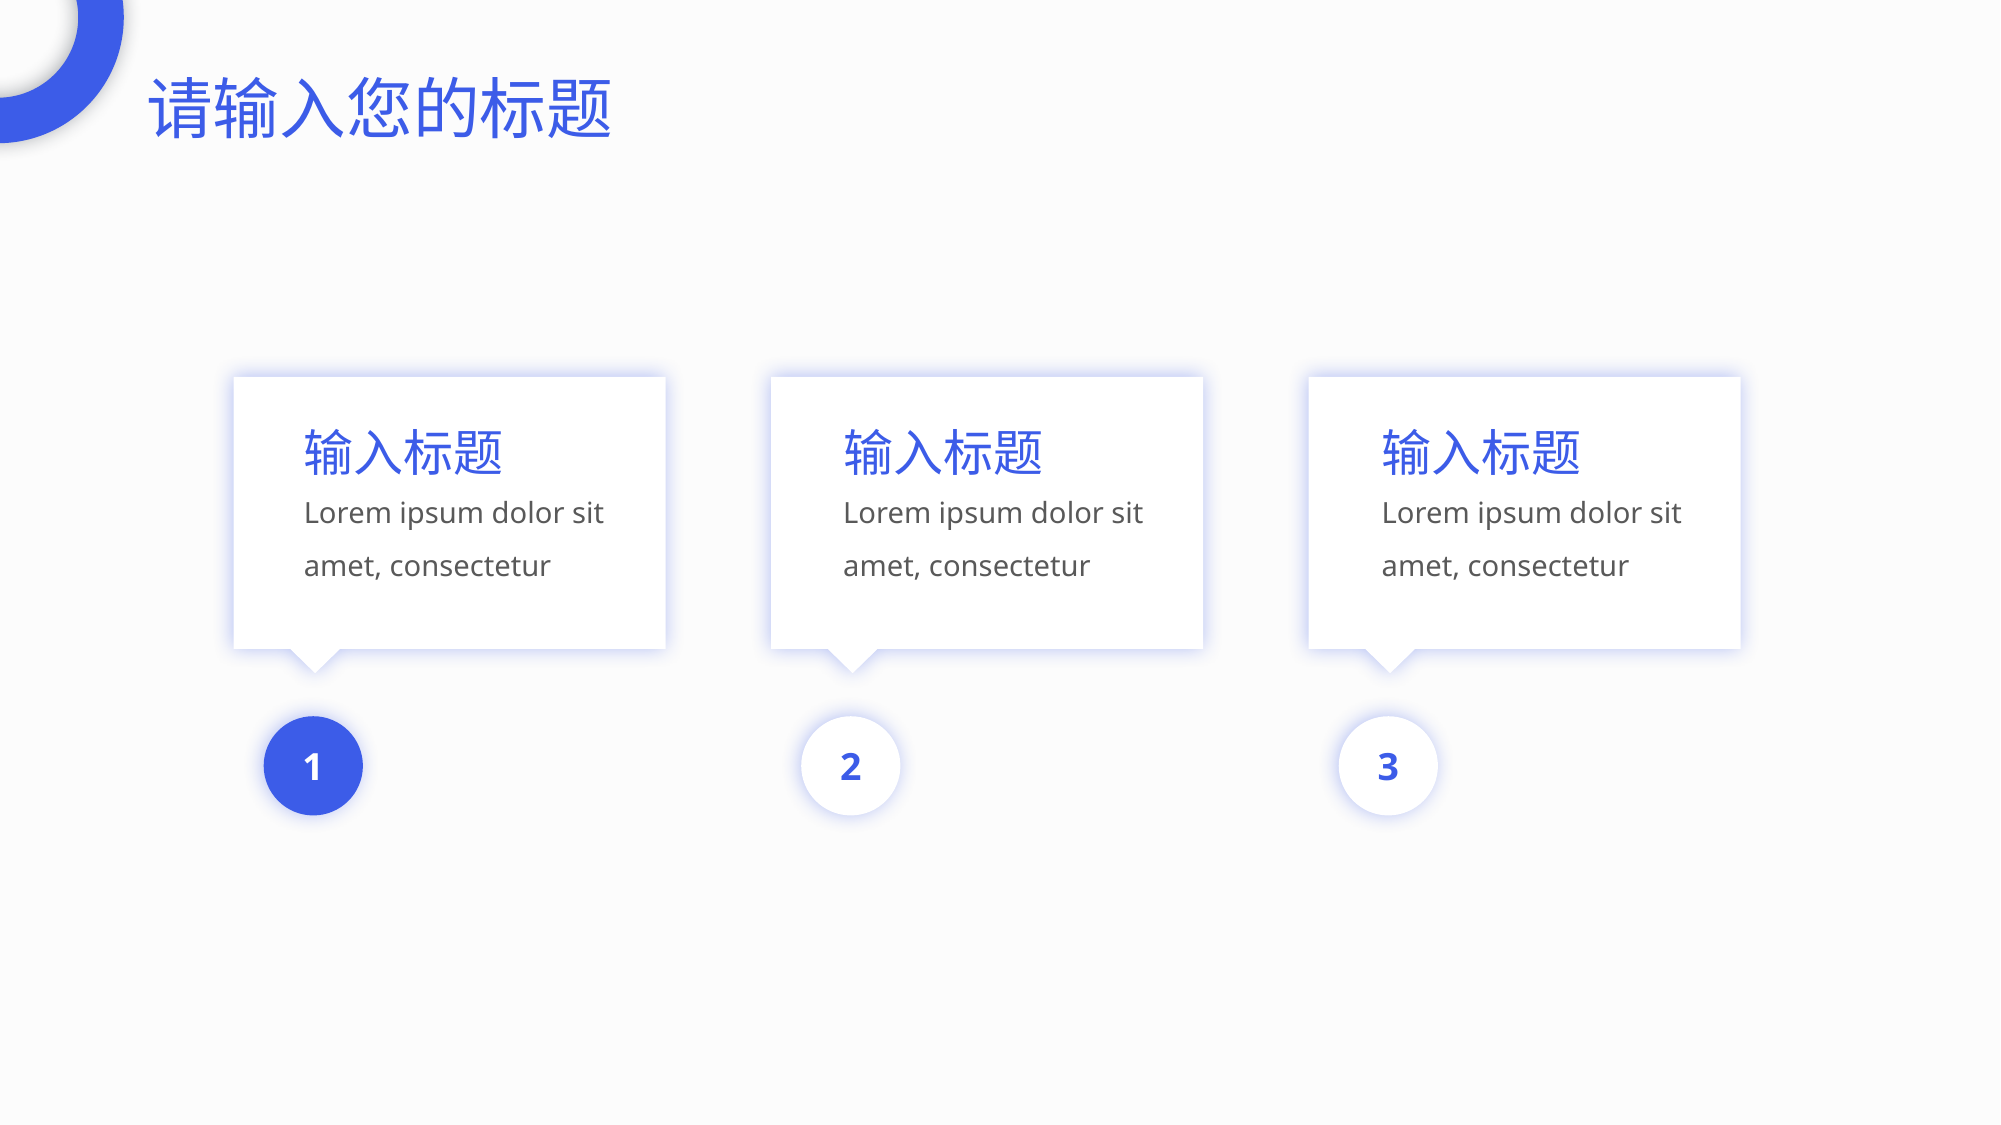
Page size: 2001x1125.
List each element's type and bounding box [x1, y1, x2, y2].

text_box [770, 376, 1228, 816]
text_box [233, 376, 689, 816]
text_box [0, 0, 825, 156]
text_box [1308, 376, 1767, 816]
